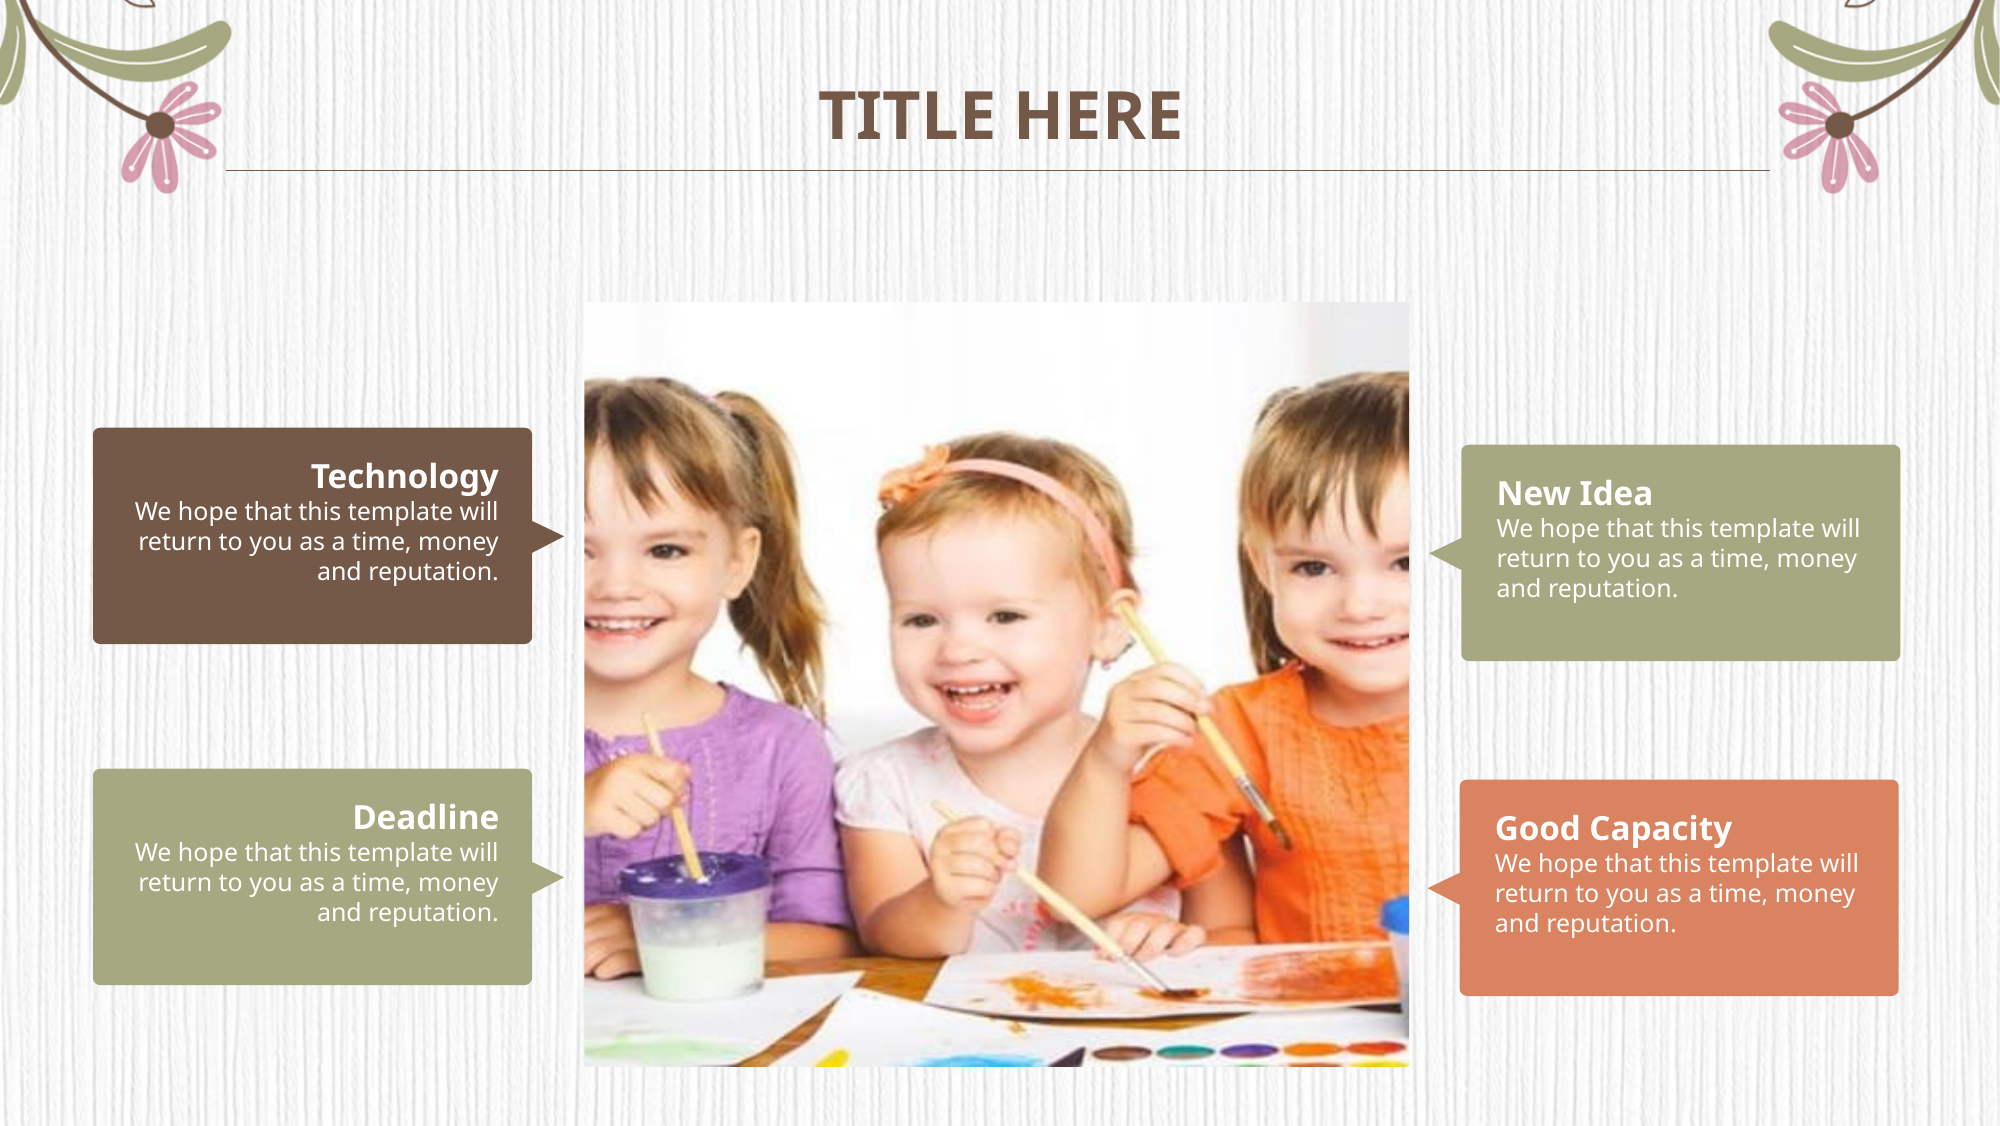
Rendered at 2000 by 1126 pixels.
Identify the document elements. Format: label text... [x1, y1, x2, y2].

text_box Technology We hope that this template will return to you as a time, money and reputation. [103, 411, 507, 589]
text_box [226, 67, 1771, 171]
picture [0, 0, 2000, 1126]
text_box New Idea We hope that this template will return to you as a time, money and reputation. [1489, 428, 1893, 606]
text_box Good Capacity We hope that this template will return to you as a time, money and reputation. [1487, 763, 1891, 941]
text_box [1427, 779, 1899, 997]
text_box [93, 768, 565, 986]
text_box [583, 301, 1410, 1068]
text_box [93, 427, 565, 645]
text_box Deadline We hope that this template will return to you as a time, money and reputation. [103, 752, 507, 930]
text_box [1429, 444, 1901, 662]
